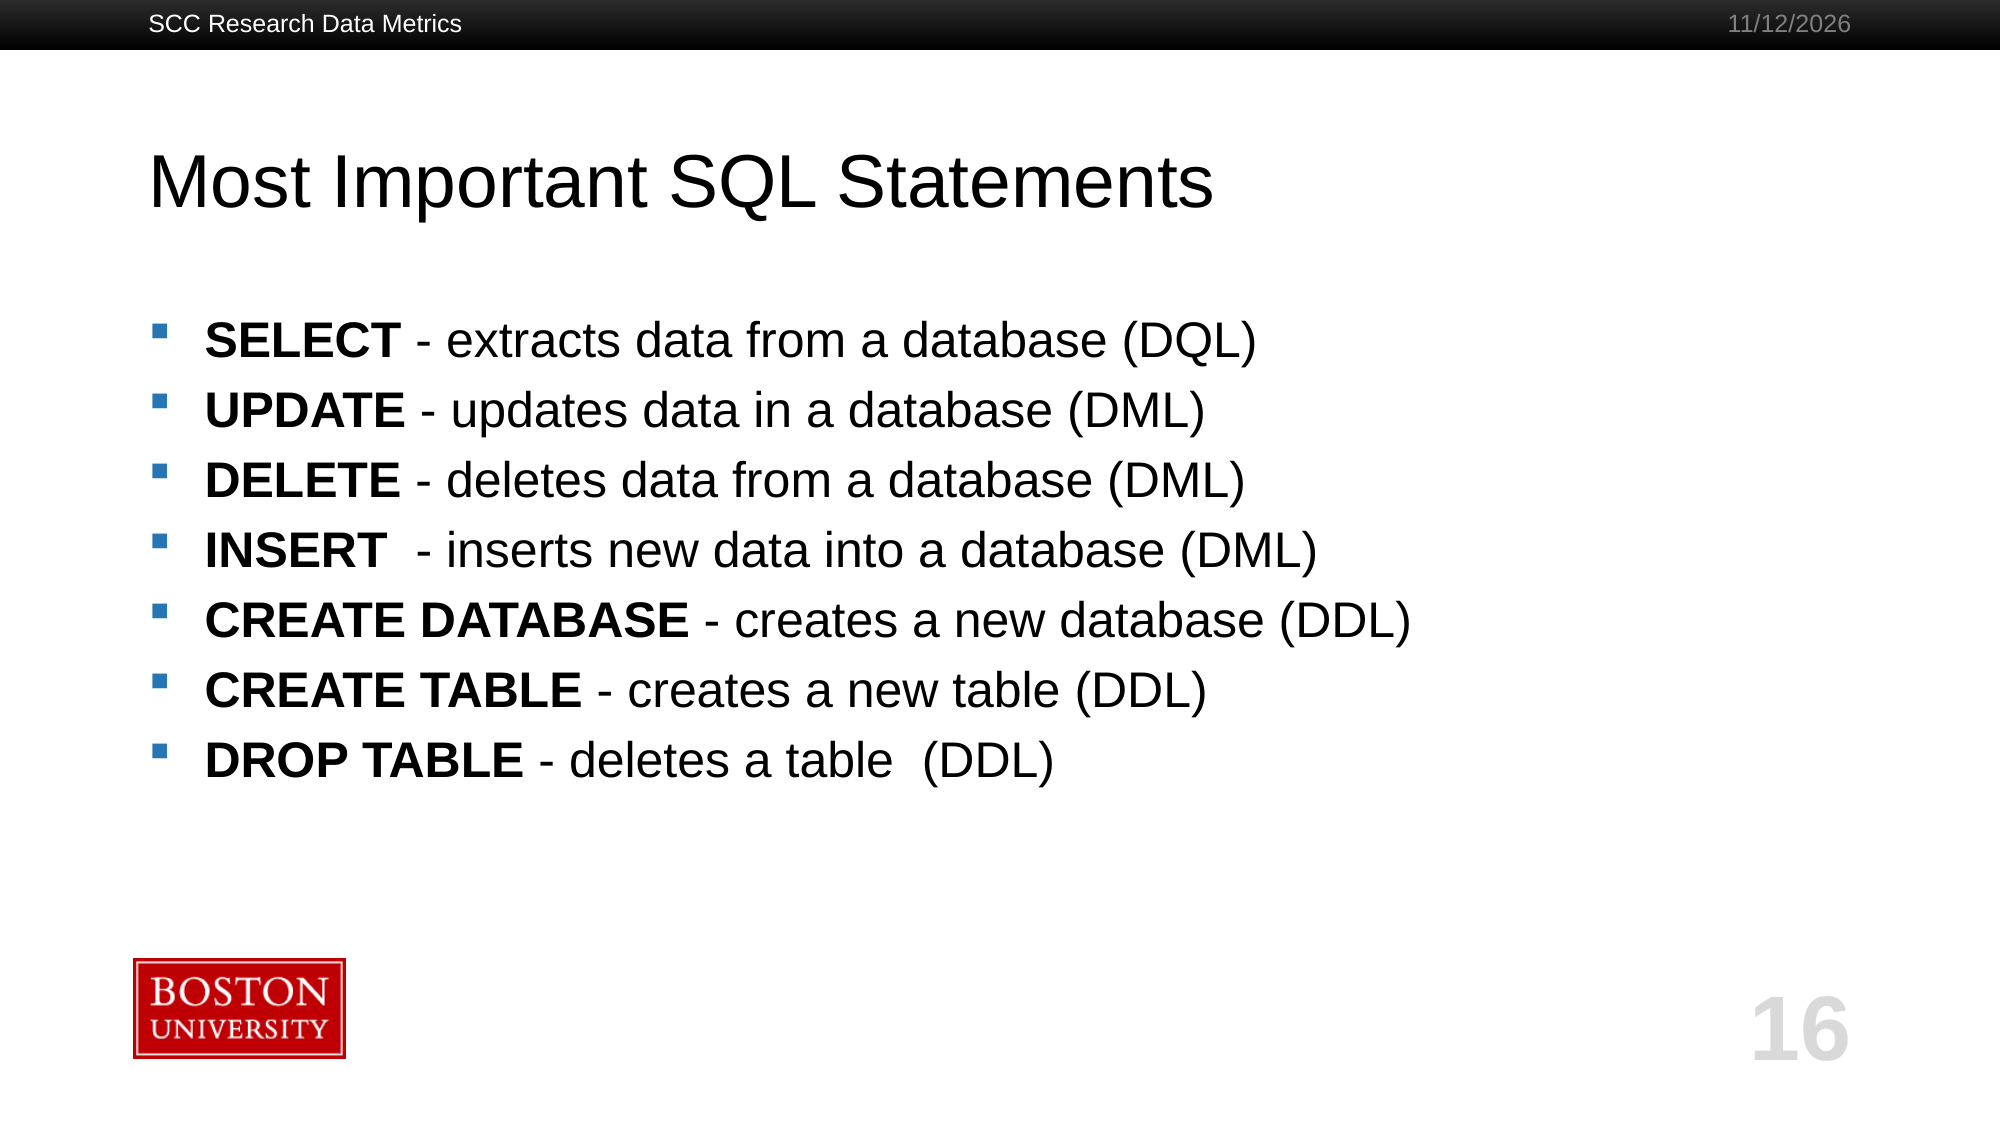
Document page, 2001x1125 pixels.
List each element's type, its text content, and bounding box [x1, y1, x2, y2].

footer SCC Research Data Metrics [133, 0, 1251, 51]
slide_number 16 [1549, 968, 1867, 1082]
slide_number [1449, 0, 1867, 51]
picture [133, 958, 346, 1059]
list SELECT - extracts data from a database (DQL) UPDATE - updates data in a database (DML) DELETE - deletes data from a database (DML) INSERT - inserts new data into a database (DML) CREATE DATABASE - creates a new database (DDL) CREATE TABLE - creates a new table (DDL) DROP TABLE - deletes a table (DDL) [133, 299, 1867, 938]
title Most Important SQL Statements [133, 125, 1867, 238]
